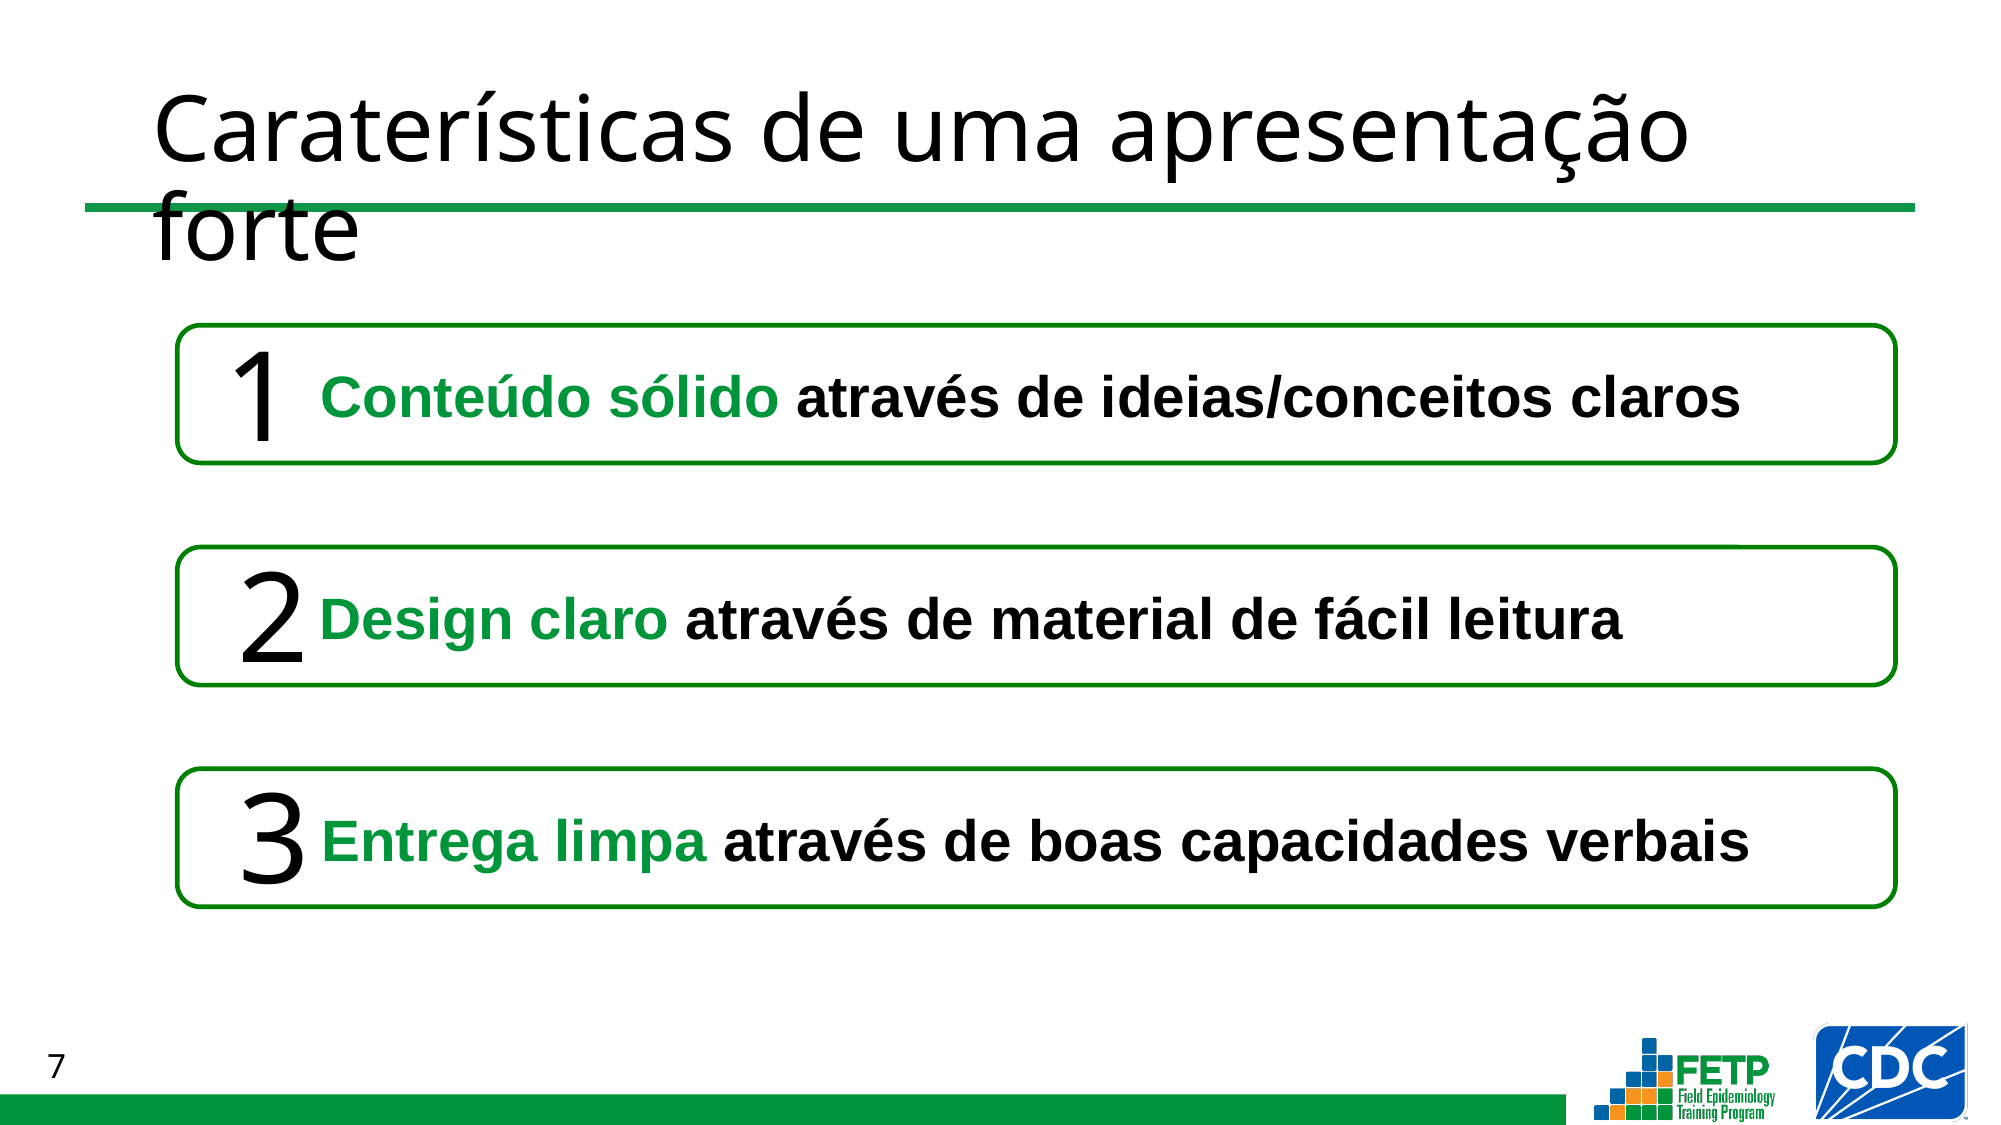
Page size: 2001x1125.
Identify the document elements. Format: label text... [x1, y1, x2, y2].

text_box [177, 750, 1896, 918]
picture [1594, 1038, 1775, 1122]
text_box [177, 529, 1896, 697]
title Caraterísticas de uma apresentação forte [137, 75, 1863, 207]
picture [1813, 1023, 1968, 1122]
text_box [177, 308, 1896, 476]
